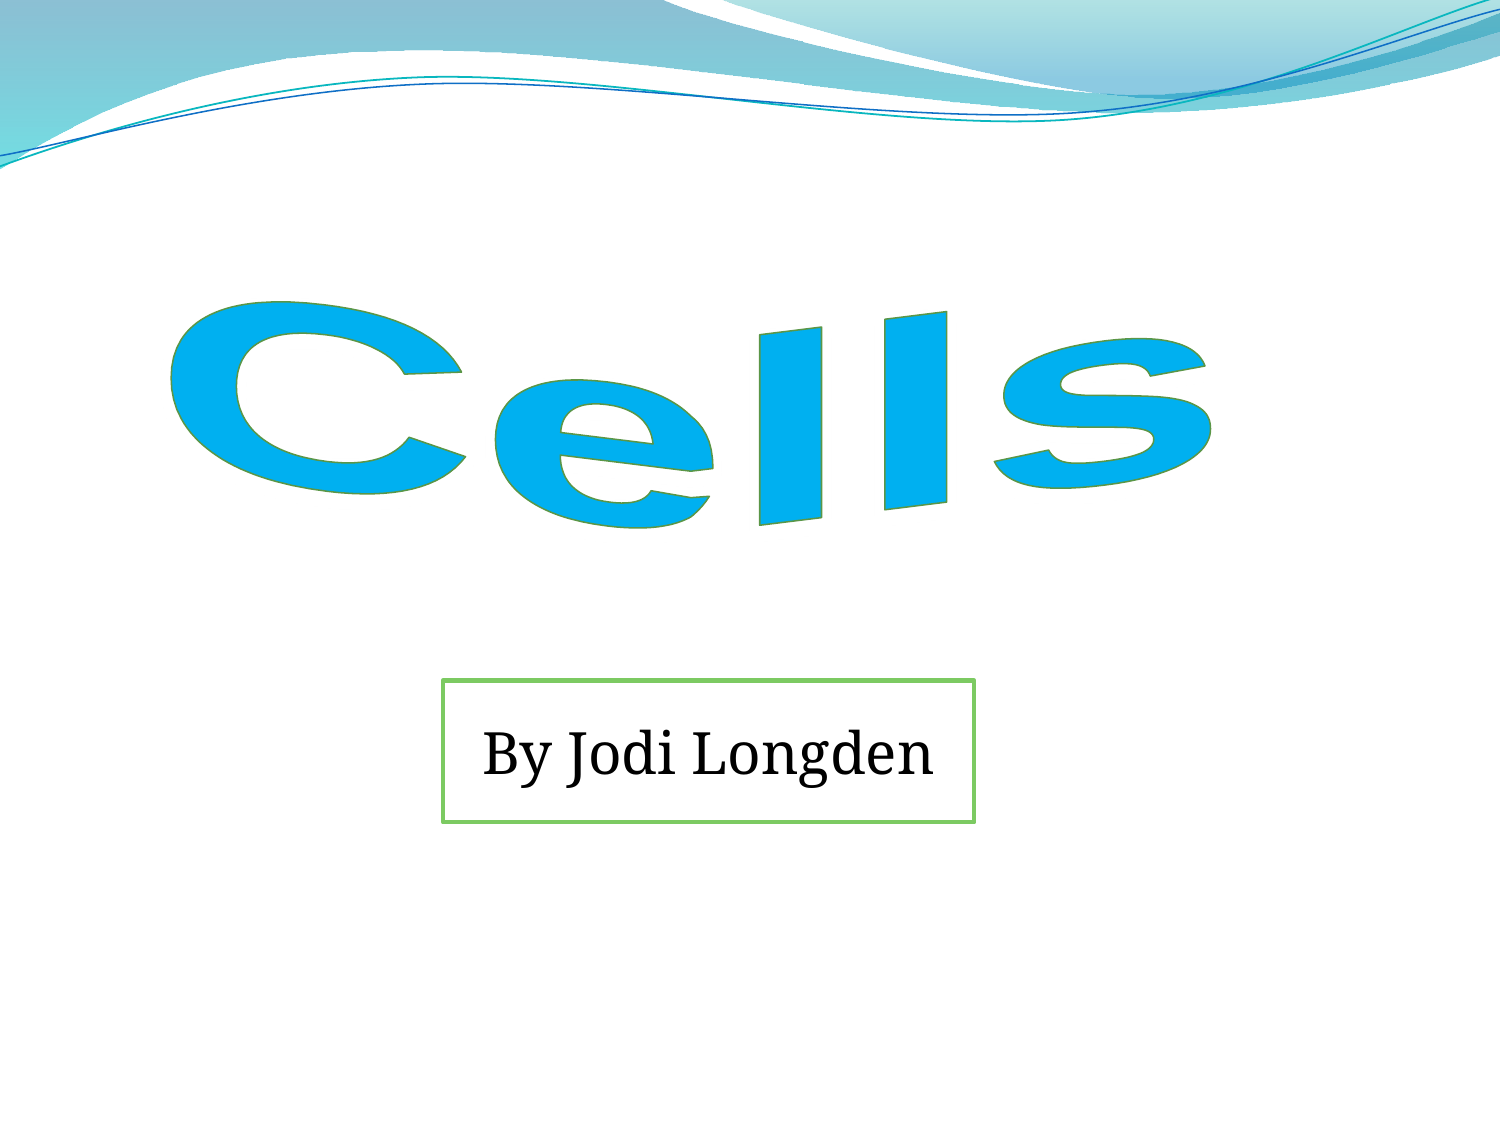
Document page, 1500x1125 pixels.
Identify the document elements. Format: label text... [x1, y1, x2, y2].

text_box By Jodi Longden [441, 678, 976, 824]
text_box Cells [884, 310, 948, 511]
text_box Cells [494, 379, 714, 529]
text_box Cells [170, 301, 467, 495]
text_box Cells [758, 326, 823, 526]
text_box Cells [993, 337, 1212, 489]
